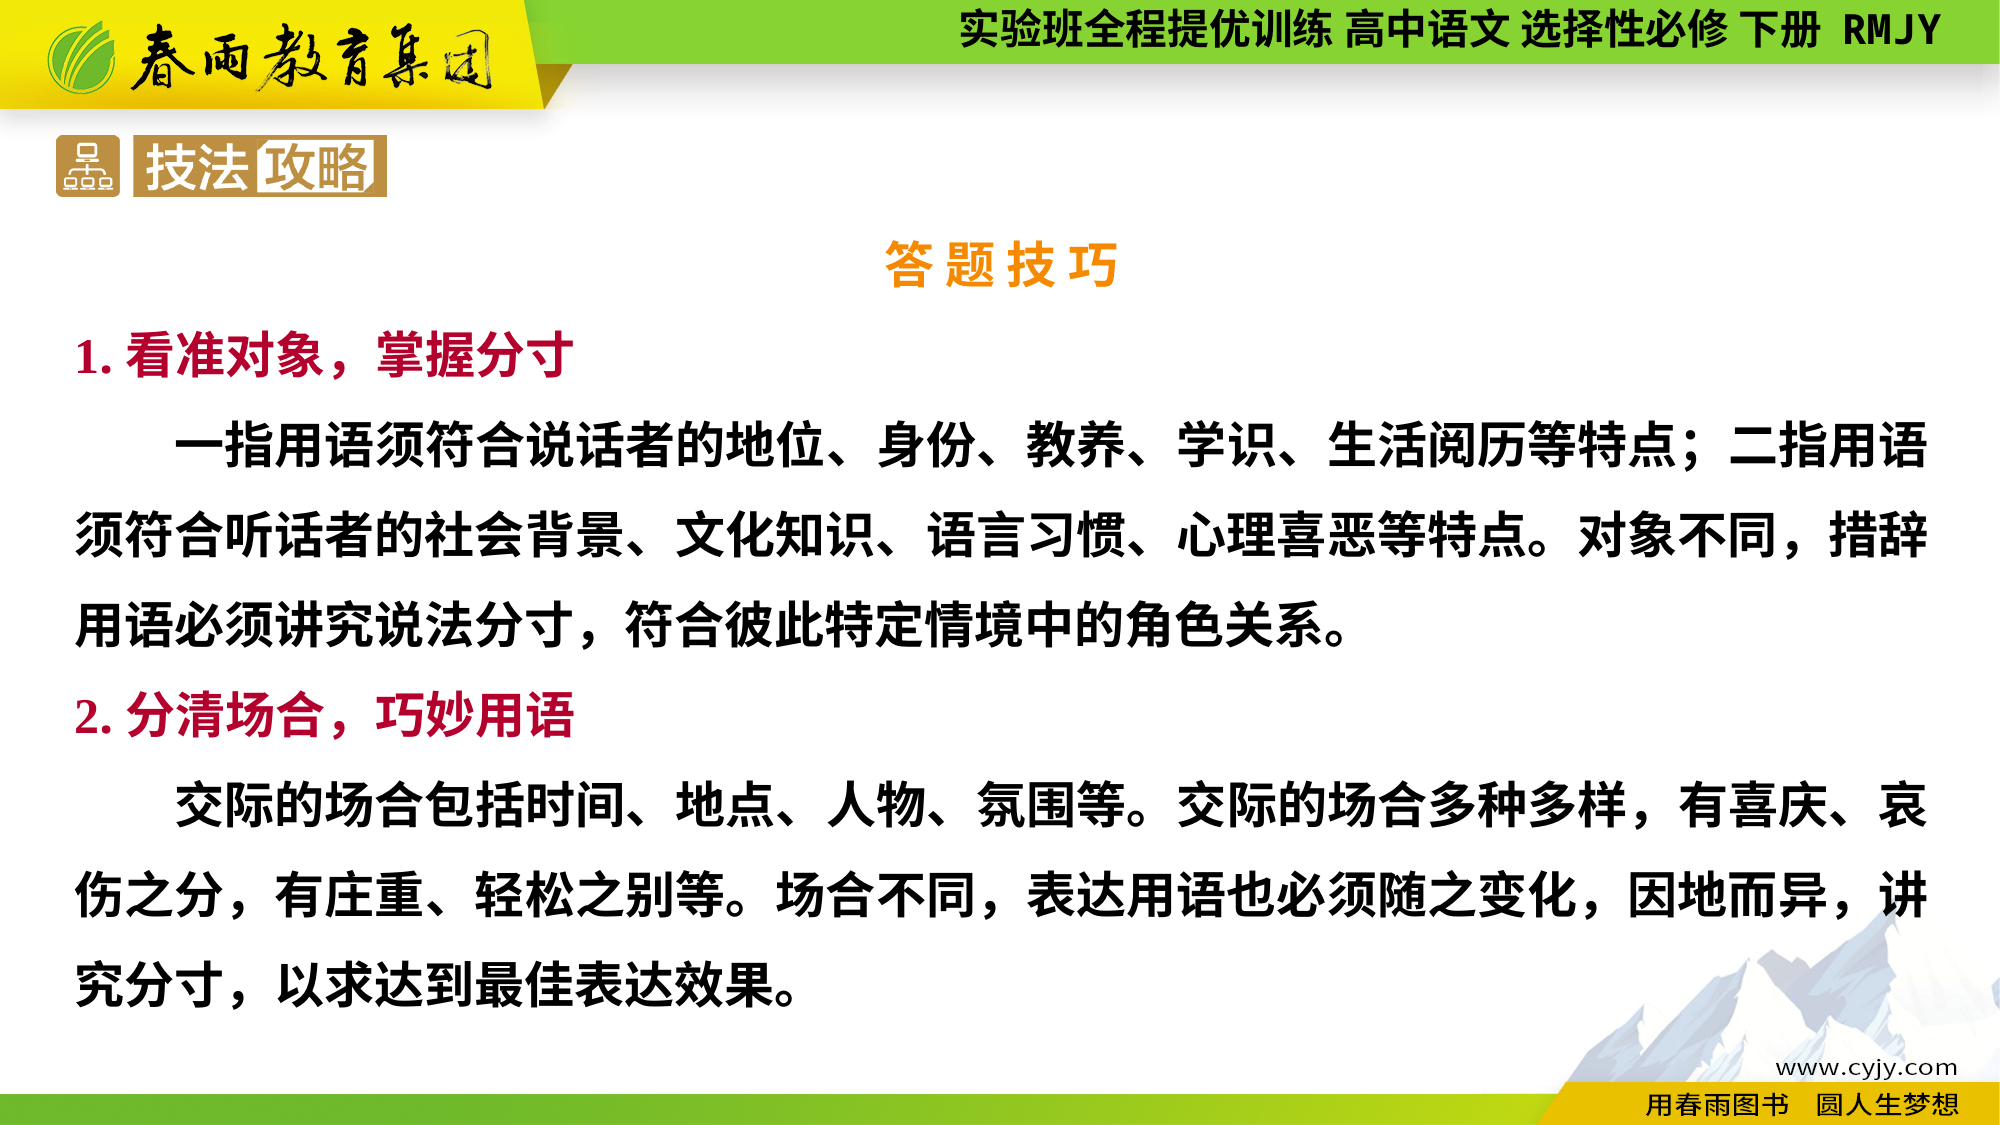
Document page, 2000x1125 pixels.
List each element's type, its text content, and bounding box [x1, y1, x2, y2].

picture [0, 0, 2000, 1125]
list 答 题 技 巧 1.看准对象，掌握分寸 一指用语须符合说话者的地位、身份、教养、学识、生活阅历等特点；二指用语须符合听话者的社会背景、文化知识、语言习惯、心理喜恶等特点。对象不同，措辞用语必须讲究说法分寸，符合彼此特定情境中的角色关系。 2.分清场合，巧妙用语 交际的场合包括时间、地点、人物、氛围等。交际的场合多种多样，有喜庆、哀伤之分，有庄重、轻松之别等。场合不同，表达用语也必须随之变化，因地而异，讲究分寸，以求达到最佳表达效果。 [59, 196, 1944, 1030]
